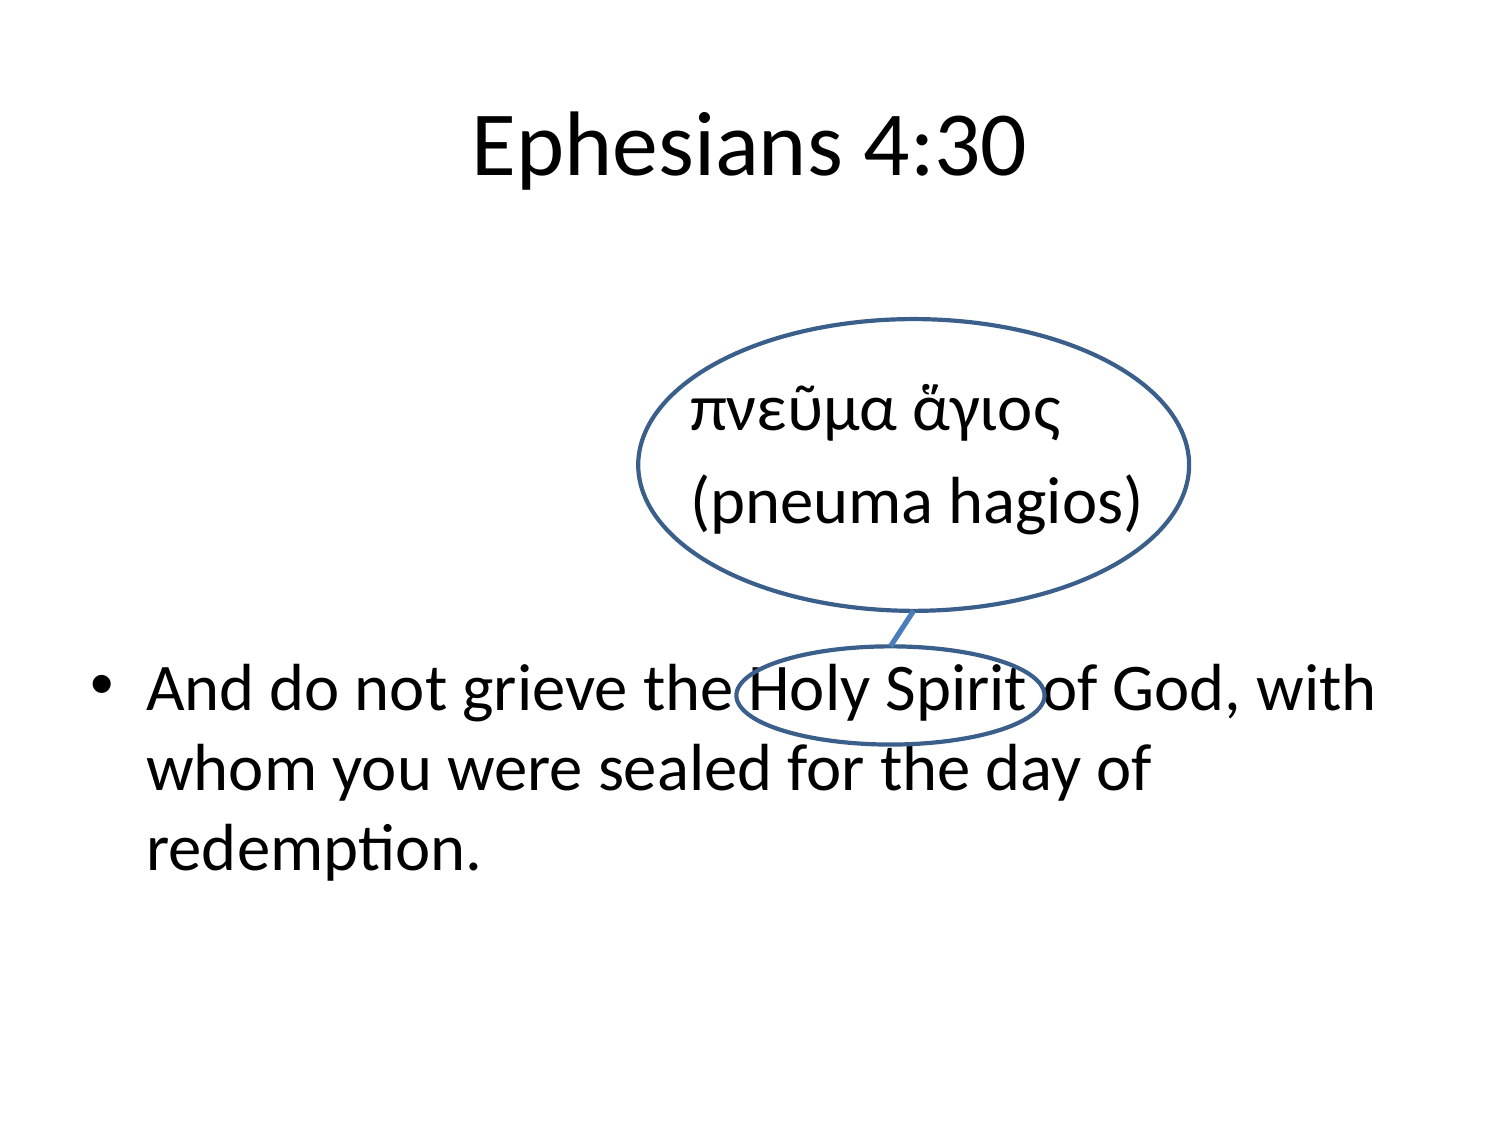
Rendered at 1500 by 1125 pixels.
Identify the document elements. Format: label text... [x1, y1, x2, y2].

text_box [636, 316, 1192, 613]
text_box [890, 610, 914, 647]
title Ephesians 4:30 [75, 45, 1425, 233]
text_box [734, 644, 1047, 747]
list πνεῦμα ἅγιος (pneuma hagios) And do not grieve the Holy Spirit of God, with whom you were sealed for the day of redemption. [75, 262, 1425, 1005]
